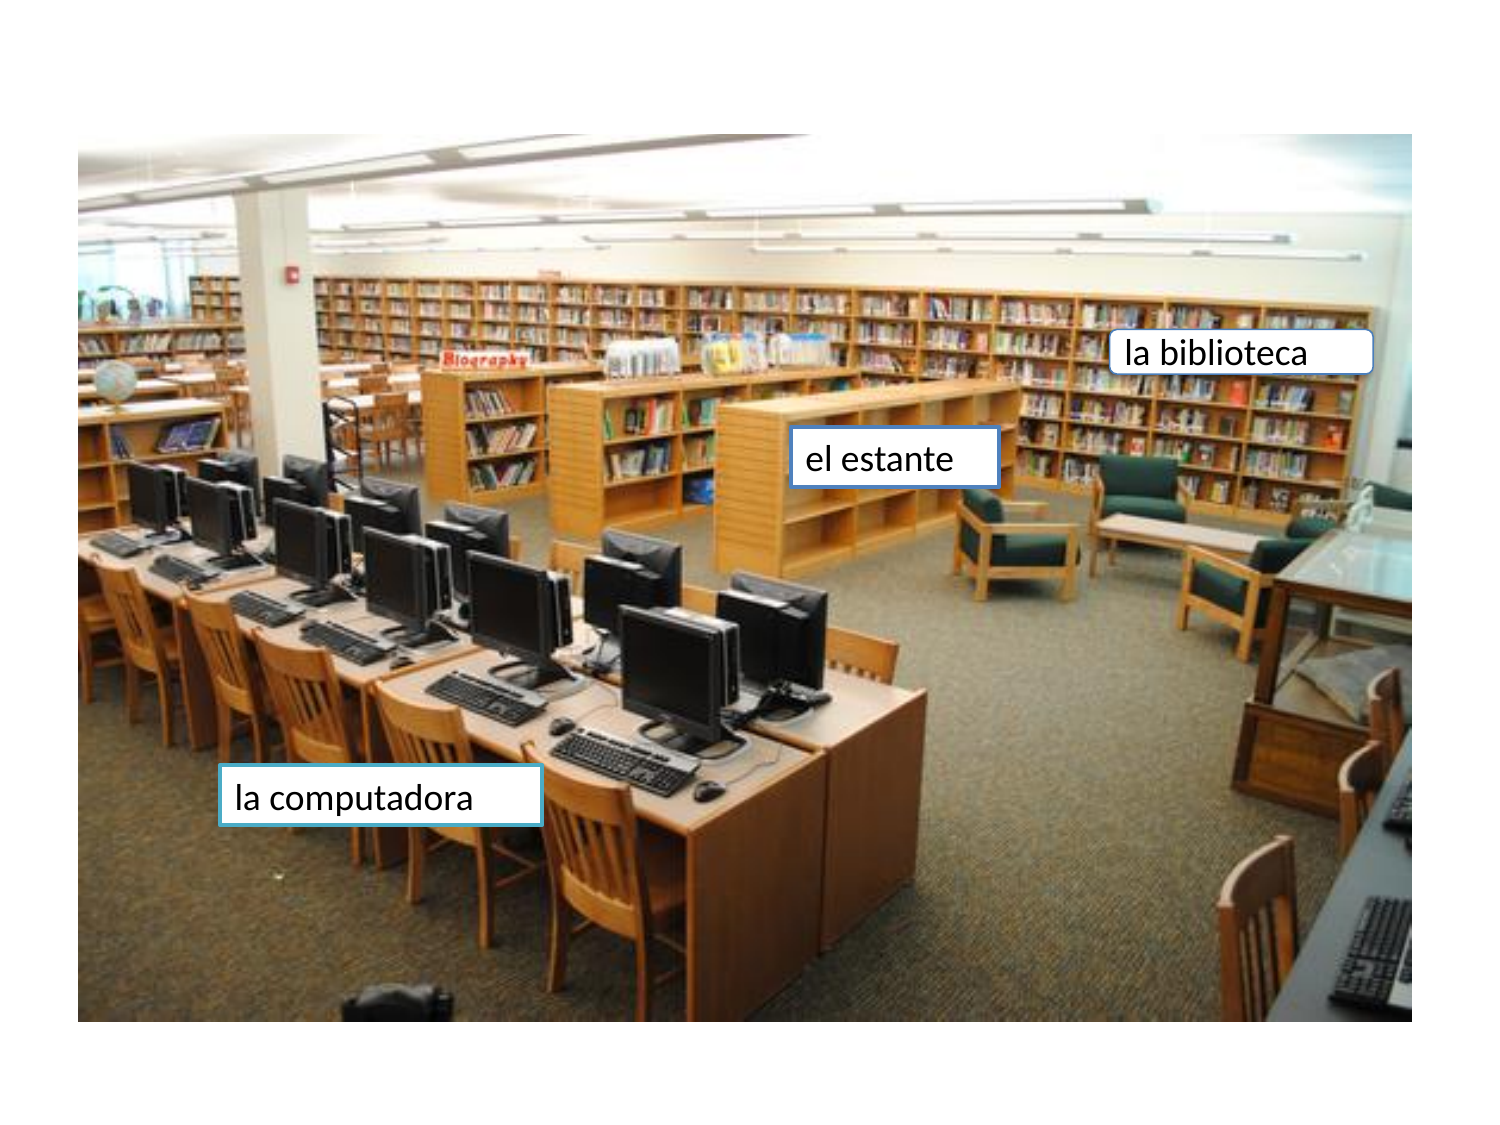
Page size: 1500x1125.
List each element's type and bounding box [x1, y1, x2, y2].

picture [78, 134, 1412, 1023]
